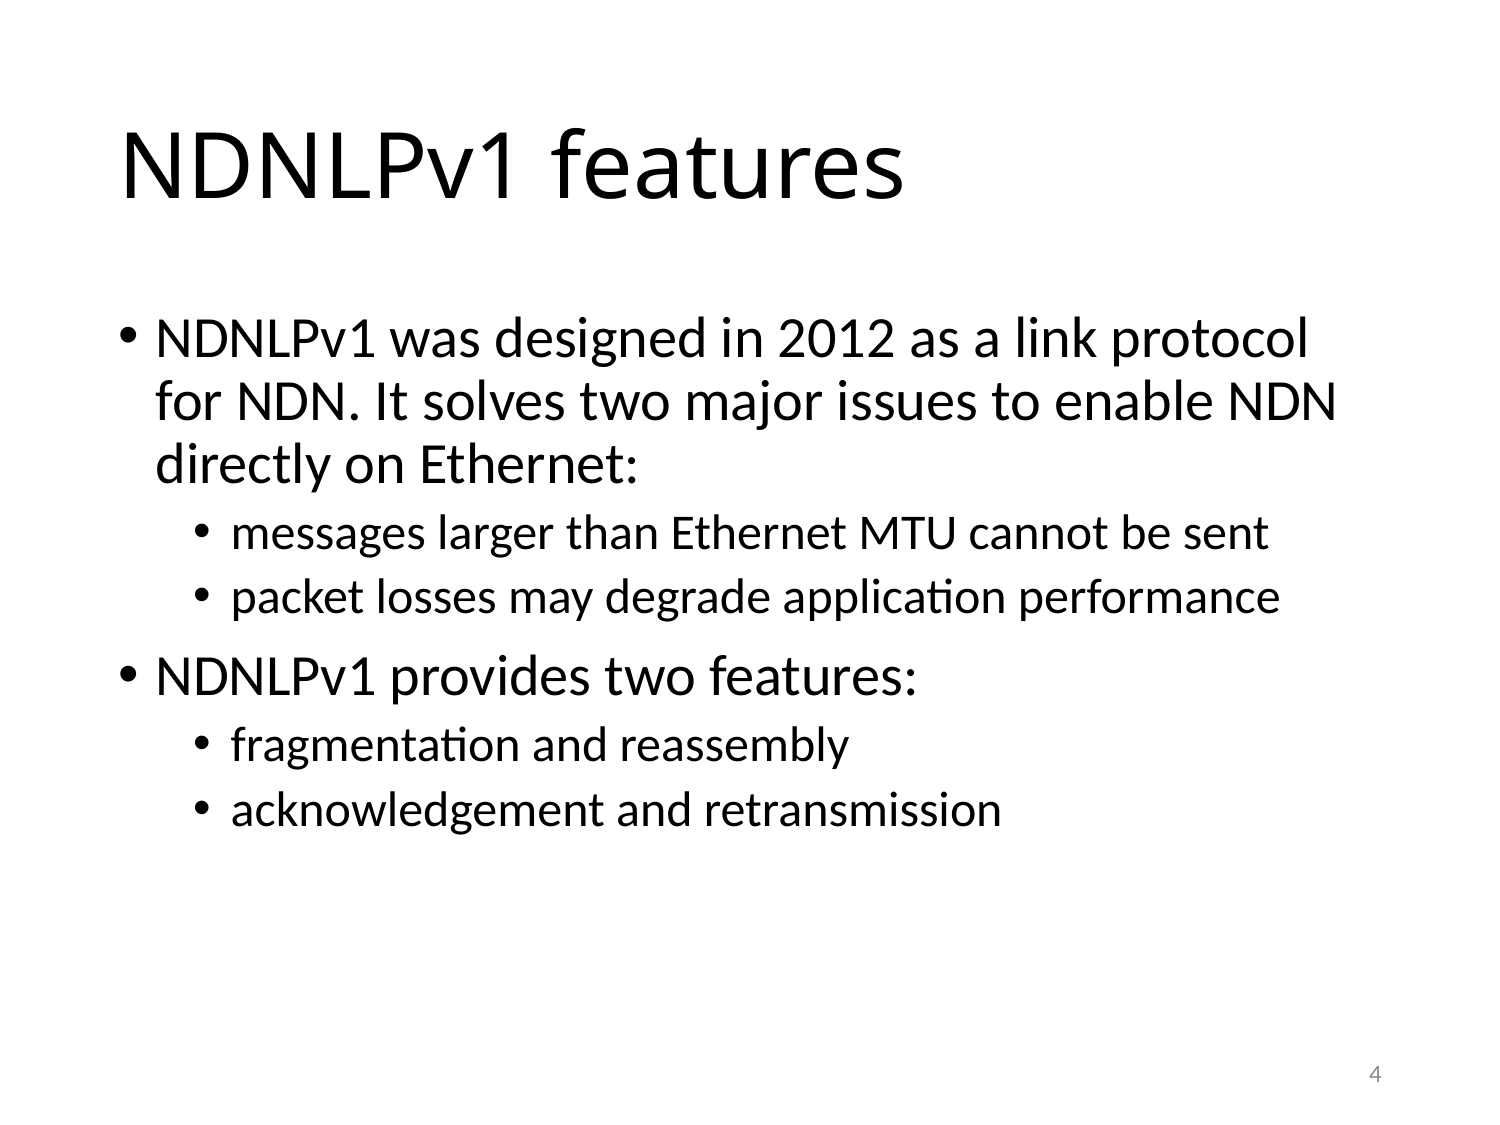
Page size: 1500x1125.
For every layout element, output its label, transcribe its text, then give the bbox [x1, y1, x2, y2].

slide_number 4 [1059, 1042, 1397, 1103]
title NDNLPv1 features [103, 59, 1397, 278]
list NDNLPv1 was designed in 2012 as a link protocol for NDN. It solves two major issues to enable NDN directly on Ethernet: messages larger than Ethernet MTU cannot be sent packet losses may degrade application performance NDNLPv1 provides two features: fragmentation and reassembly acknowledgement and retransmission [103, 299, 1397, 1014]
